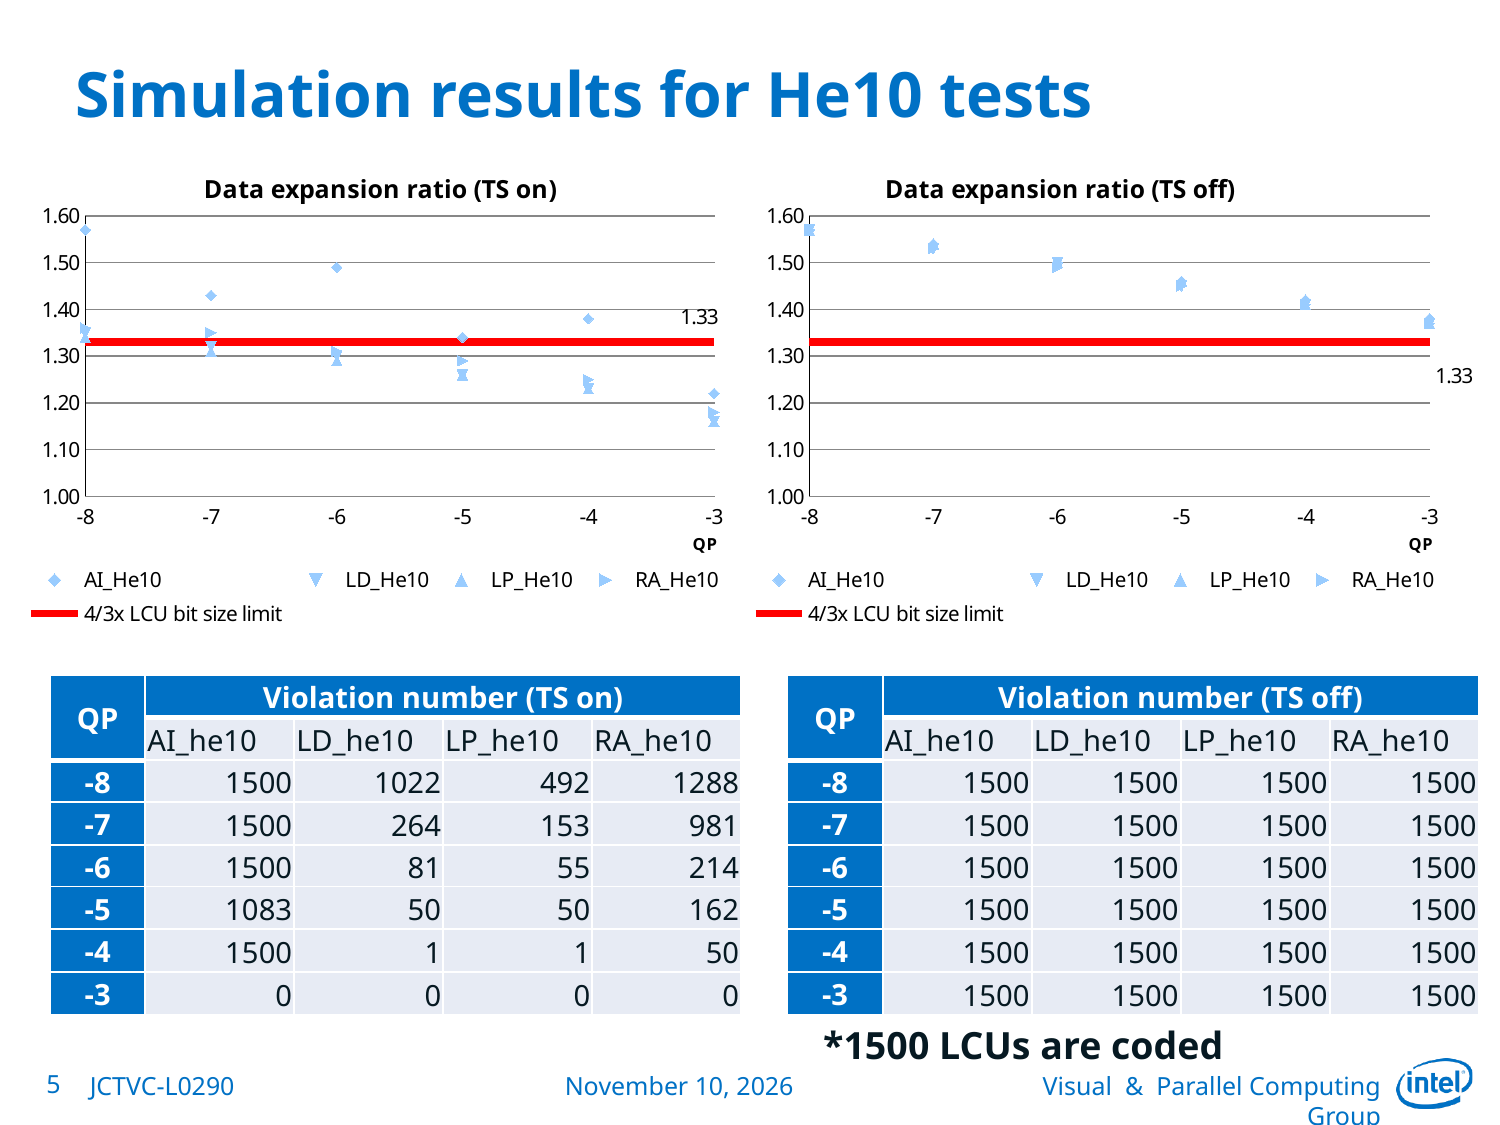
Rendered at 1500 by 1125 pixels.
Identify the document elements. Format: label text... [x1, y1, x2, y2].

table_cell 1500 [1182, 761, 1329, 801]
table_cell 981 [593, 803, 740, 844]
table_cell 1500 [1331, 930, 1478, 971]
table_cell 1500 [1331, 973, 1478, 1014]
table_cell LD_he10 [1033, 720, 1180, 759]
table_cell 1500 [146, 803, 293, 844]
table_cell 1500 [1182, 930, 1329, 971]
table_cell -4 [51, 930, 144, 971]
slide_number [549, 1062, 844, 1109]
table_cell -3 [51, 973, 144, 1014]
table_cell 50 [295, 887, 442, 928]
table_cell 55 [444, 846, 591, 886]
table_cell AI_he10 [884, 720, 1031, 759]
table_cell 50 [444, 887, 591, 928]
title Simulation results for He10 tests [75, 67, 1425, 135]
table_cell 492 [444, 761, 591, 801]
table_cell 1 [444, 930, 591, 971]
table_cell -5 [788, 887, 882, 928]
table_cell 1022 [295, 761, 442, 801]
table_cell 1500 [1033, 887, 1180, 928]
table_cell 1500 [1033, 973, 1180, 1014]
table_cell 153 [444, 803, 591, 844]
table_cell 0 [295, 973, 442, 1014]
table_cell -5 [51, 887, 144, 928]
table_cell 1500 [1331, 803, 1478, 844]
table_cell 0 [444, 973, 591, 1014]
table_cell 1500 [884, 930, 1031, 971]
table_cell 1500 [1033, 761, 1180, 801]
table_cell 1500 [1182, 803, 1329, 844]
table_cell 1500 [146, 846, 293, 886]
table_header Violation number (TS off) [884, 676, 1478, 715]
table_cell 1500 [1182, 846, 1329, 886]
table_cell 1500 [1331, 887, 1478, 928]
table_cell 1500 [146, 761, 293, 801]
table_cell 1500 [146, 930, 293, 971]
table_cell -4 [788, 930, 882, 971]
table_cell -3 [788, 973, 882, 1014]
table_cell 1500 [884, 887, 1031, 928]
table_cell 1500 [1033, 930, 1180, 971]
table_cell 1500 [1182, 973, 1329, 1014]
table_cell -6 [51, 846, 144, 886]
text_box *1500 LCUs are coded [649, 1025, 1397, 1074]
table_cell 264 [295, 803, 442, 844]
table_cell 1500 [884, 803, 1031, 844]
table_cell 0 [146, 973, 293, 1014]
table_cell 1500 [884, 846, 1031, 886]
table_cell 1500 [1331, 846, 1478, 886]
table_cell -8 [51, 763, 144, 801]
table_cell RA_he10 [593, 720, 740, 759]
table_cell 1500 [1033, 803, 1180, 844]
table_header QP [788, 676, 882, 758]
table_cell LD_he10 [295, 720, 442, 759]
table_cell -8 [788, 763, 882, 801]
table_cell 162 [593, 887, 740, 928]
table_header QP [51, 676, 144, 758]
table_cell 1500 [884, 973, 1031, 1014]
table_cell -7 [788, 803, 882, 844]
footer JCTVC-L0290 [75, 1062, 549, 1109]
table_cell -7 [51, 803, 144, 844]
table_cell 50 [593, 930, 740, 971]
table_cell -6 [788, 846, 882, 886]
table_cell 1500 [1182, 887, 1329, 928]
chart [0, 137, 1476, 649]
table_cell 1 [295, 930, 442, 971]
table_cell 1288 [593, 761, 740, 801]
table_cell AI_he10 [146, 720, 293, 759]
table_cell 1500 [1033, 846, 1180, 886]
table_cell 1500 [1331, 761, 1478, 801]
table_cell LP_he10 [444, 720, 591, 759]
table_cell 214 [593, 846, 740, 886]
table_cell 0 [593, 973, 740, 1014]
slide_number 5 [0, 1062, 75, 1109]
table_cell RA_he10 [1331, 720, 1478, 759]
table_cell 1083 [146, 887, 293, 928]
table_cell 1500 [884, 761, 1031, 801]
table_cell 81 [295, 846, 442, 886]
table_header Violation number (TS on) [146, 676, 740, 715]
picture [1396, 1058, 1473, 1109]
table_cell LP_he10 [1182, 720, 1329, 759]
